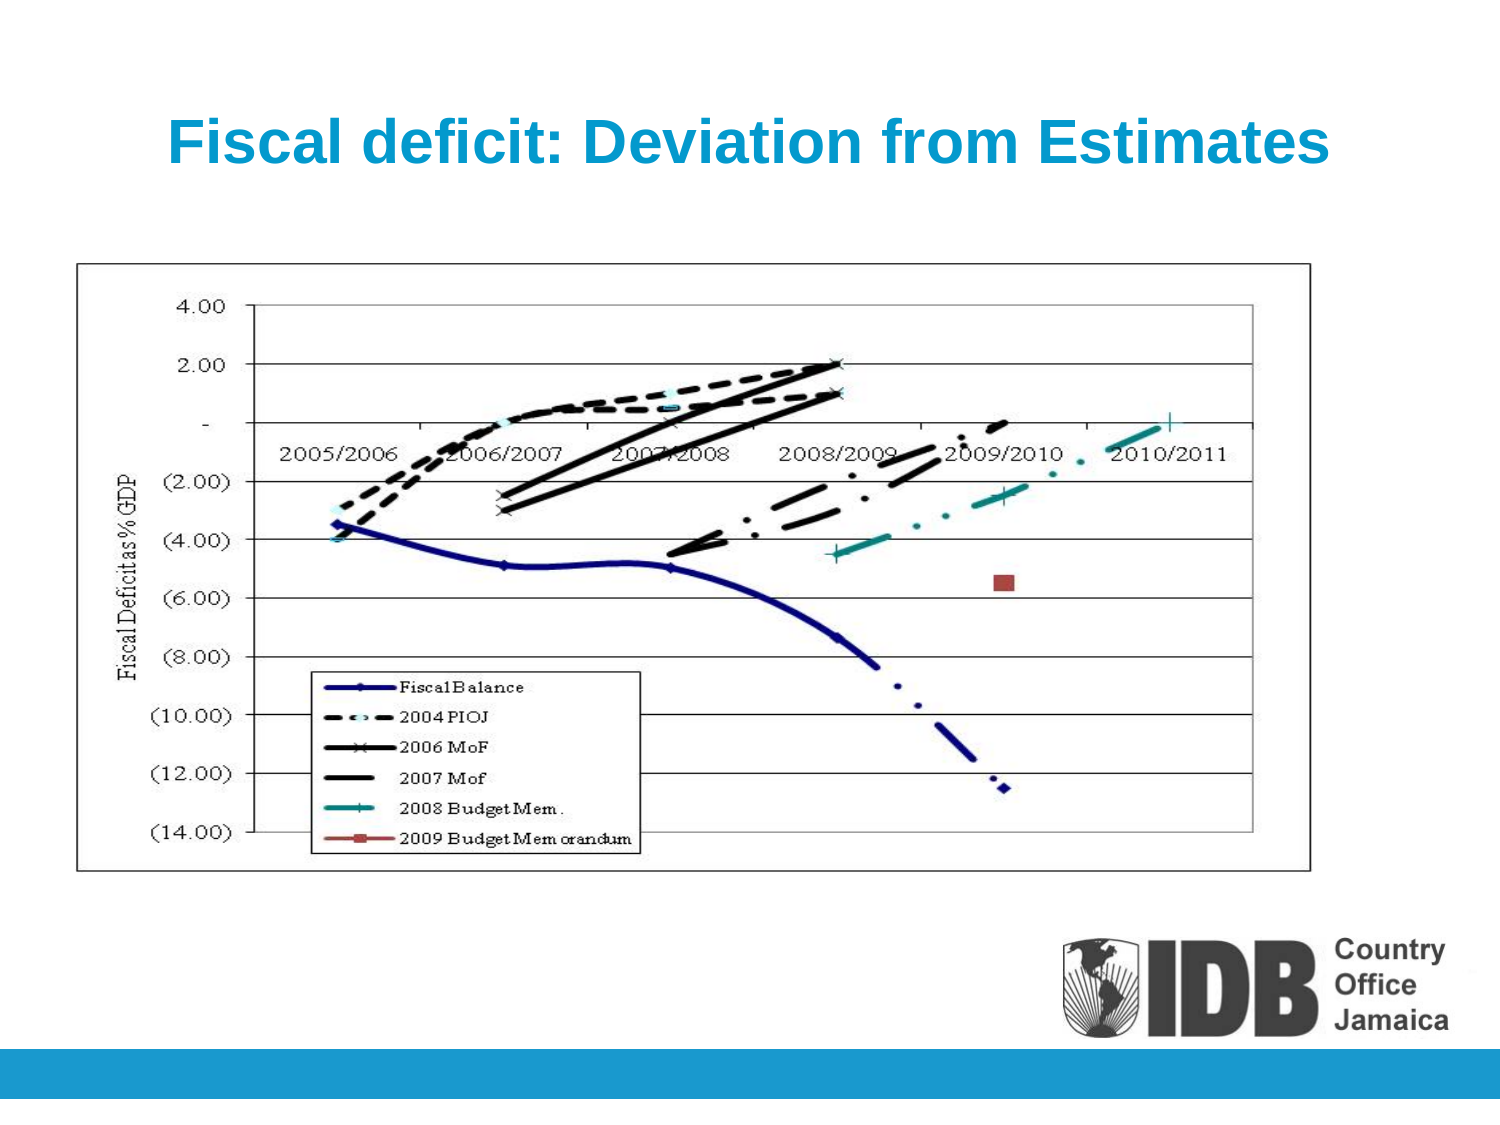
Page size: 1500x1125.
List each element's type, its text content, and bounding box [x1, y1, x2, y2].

picture [1062, 937, 1477, 1039]
title Fiscal deficit: Deviation from Estimates [74, 44, 1426, 233]
picture [74, 262, 1313, 873]
picture [0, 1049, 1500, 1099]
